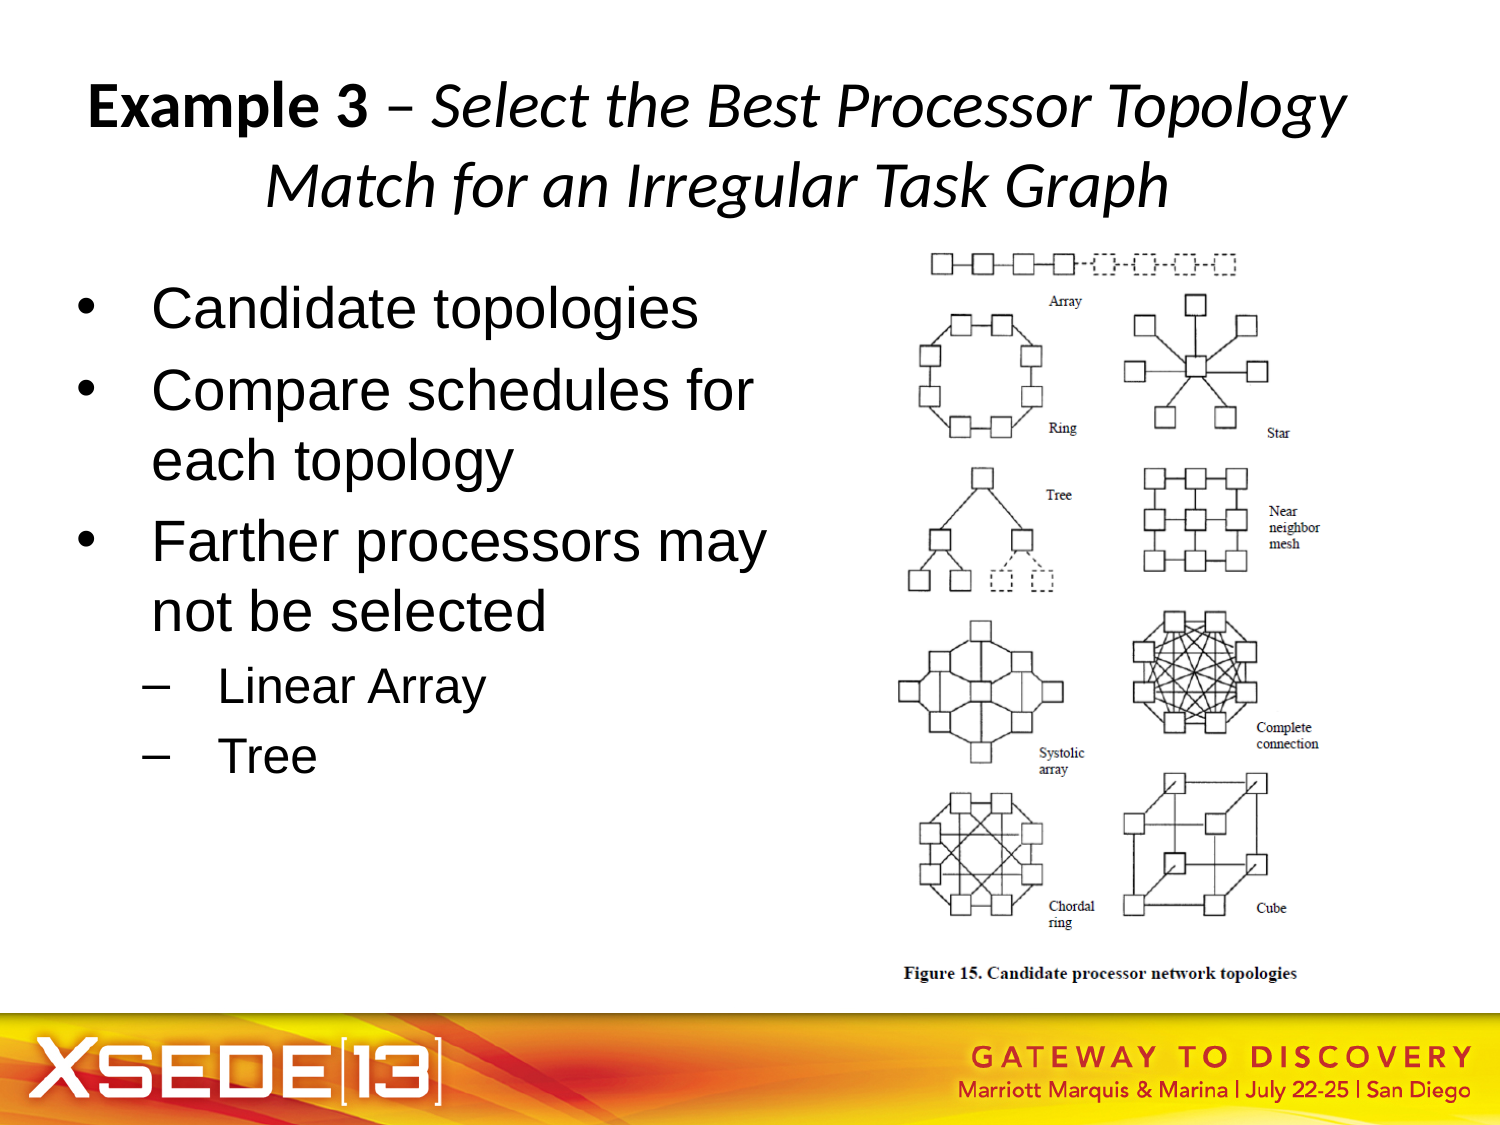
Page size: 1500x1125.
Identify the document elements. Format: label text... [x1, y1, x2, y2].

picture [0, 249, 1500, 1125]
text_box Example 3 – Select the Best Processor Topology Match for an Irregular Task Graph [61, 54, 1375, 279]
text_box Candidate topologies Compare schedules for each topology Farther processors may not be selected Linear Array Tree [61, 262, 804, 952]
